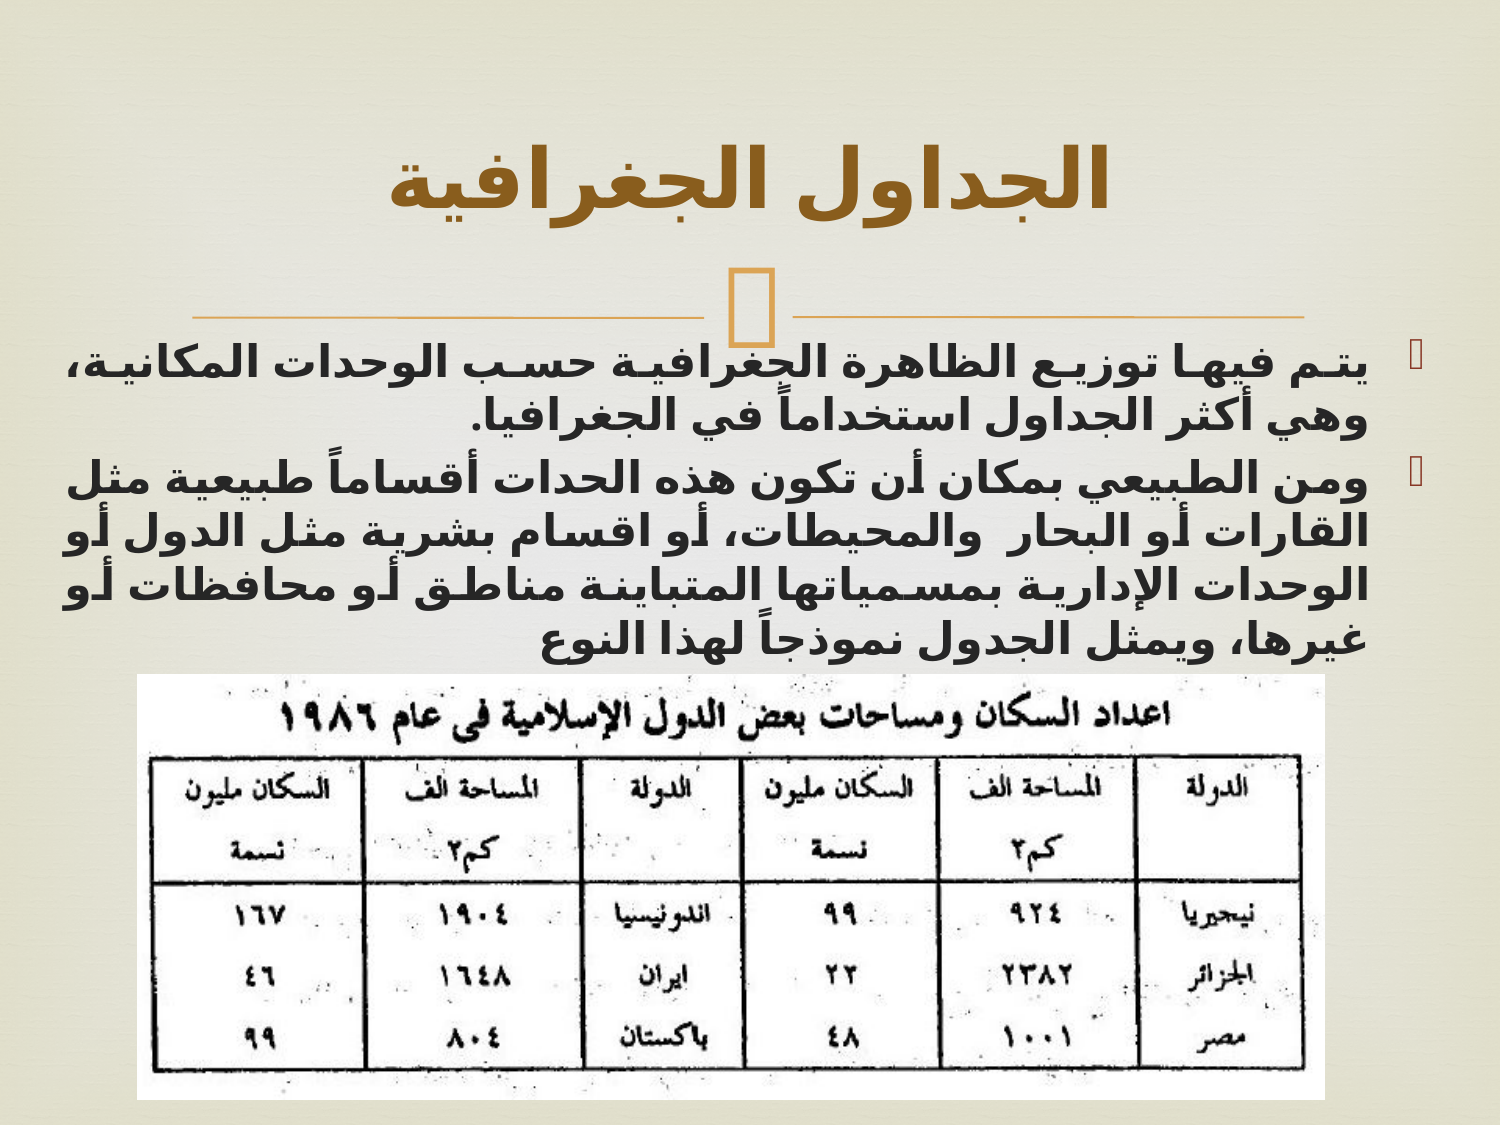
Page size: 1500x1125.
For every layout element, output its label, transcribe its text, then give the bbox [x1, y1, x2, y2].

title الجداول الجغرافية [94, 75, 1407, 275]
picture [136, 674, 1326, 1101]
list يتم فيها توزيع الظاهرة الجغرافية حسب الوحدات المكانية، وهي أكثر الجداول استخداماً في الجغرافيا. ومن الطبيعي بمكان أن تكون هذه الحدات أقساماً طبيعية مثل القارات أو البحار والمحيطات، أو اقسام بشرية مثل الدول أو الوحدات الإدارية بمسمياتها المتباينة مناطق أو محافظات أو غيرها، ويمثل الجدول نموذجاً لهذا النوع [50, 324, 1438, 675]
